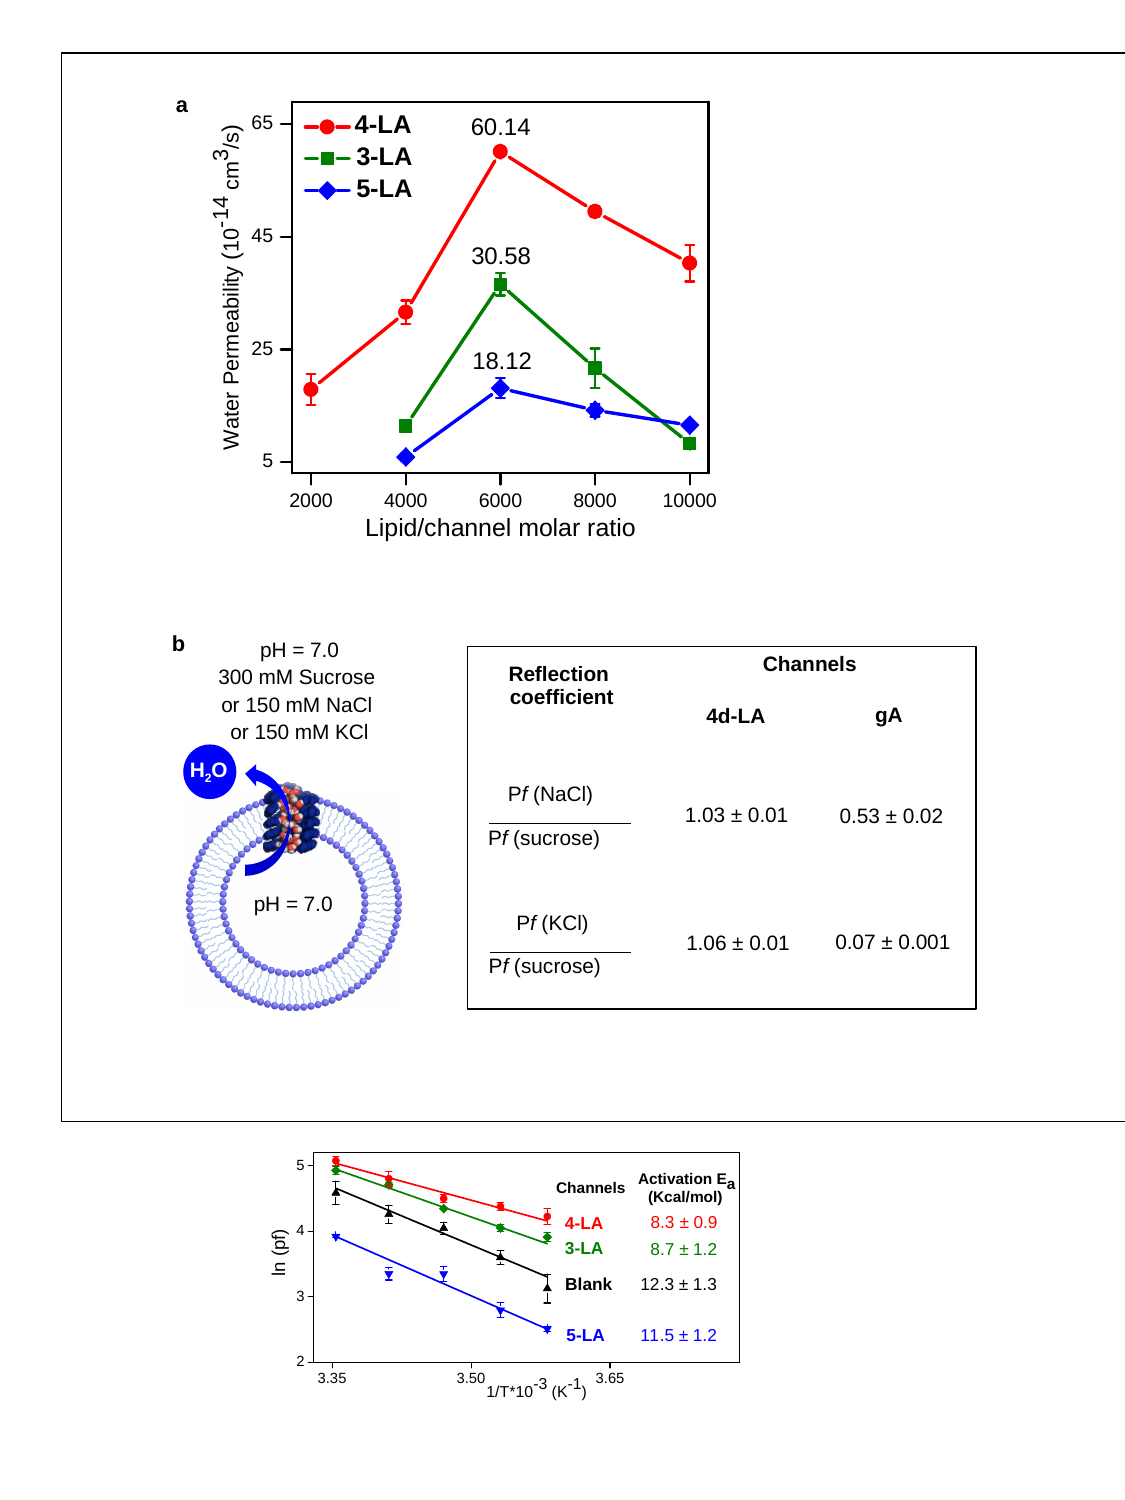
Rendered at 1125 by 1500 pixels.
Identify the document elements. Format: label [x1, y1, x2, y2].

text_box [60, 51, 1125, 1124]
text_box [260, 1141, 746, 1403]
picture [182, 780, 405, 1012]
text_box [156, 744, 290, 877]
text_box [195, 82, 728, 554]
